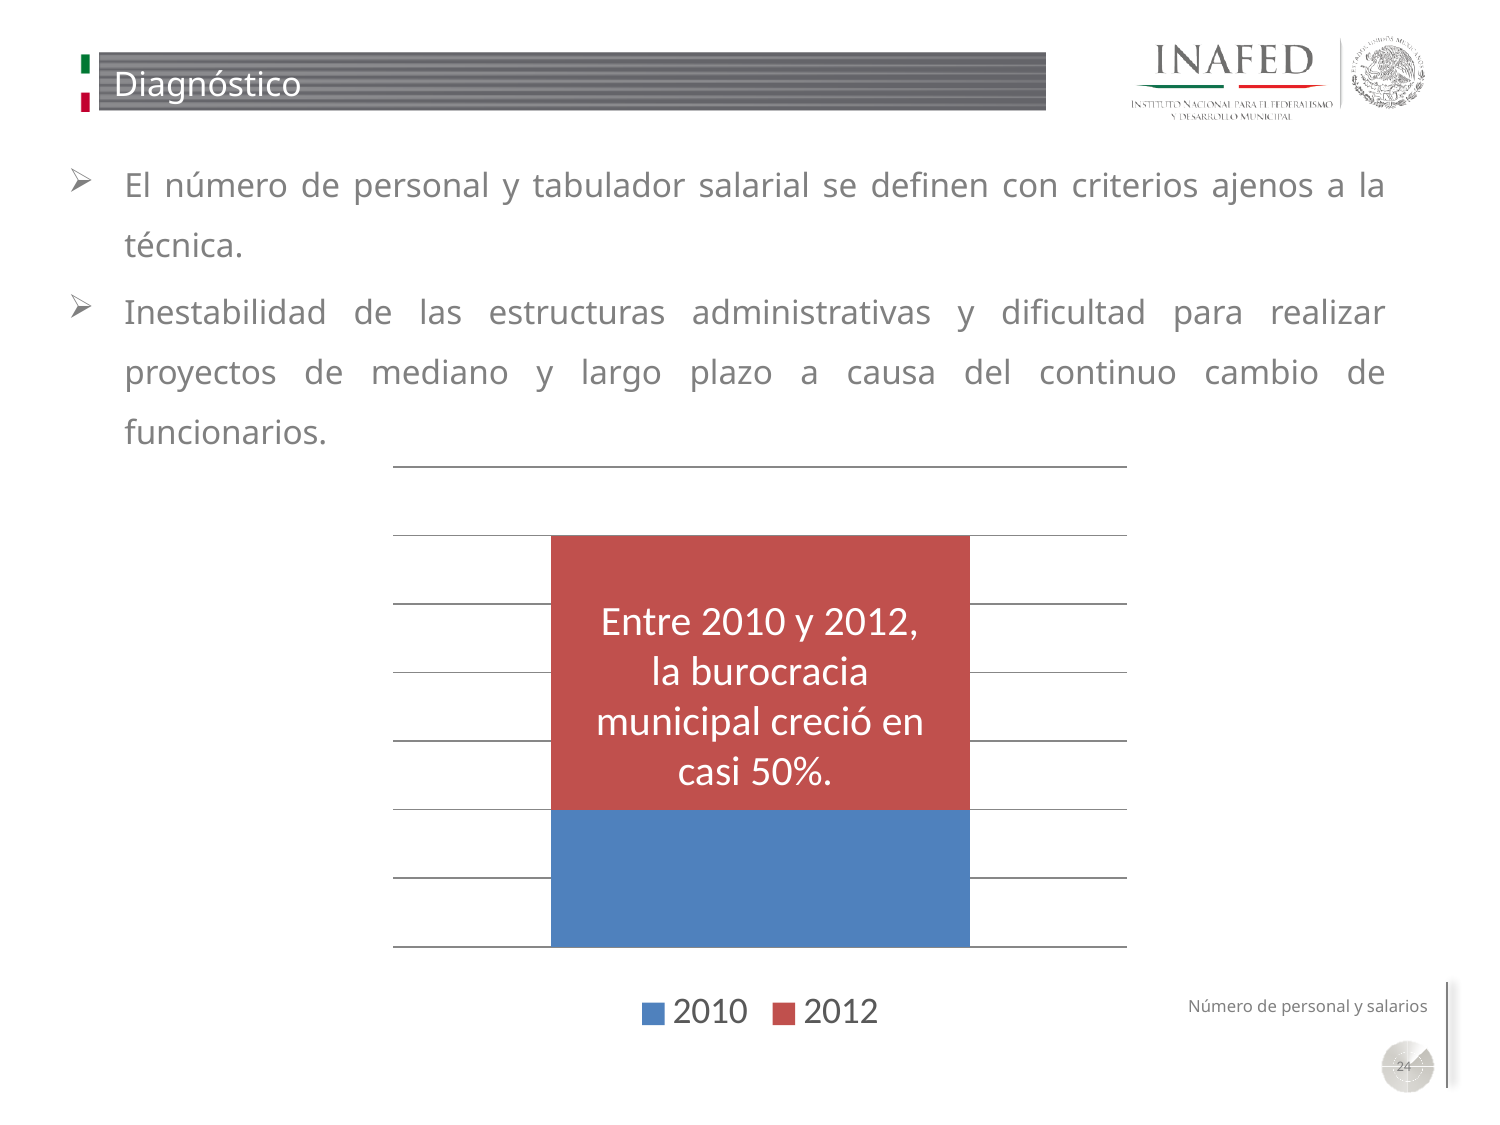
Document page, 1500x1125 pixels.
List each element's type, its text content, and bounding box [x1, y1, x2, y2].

slide_number 24 [1381, 1035, 1443, 1097]
chart [370, 373, 1151, 1041]
list El número de personal y tabulador salarial se definen con criterios ajenos a la técnica. Inestabilidad de las estructuras administrativas y dificultad para realizar proyectos de mediano y largo plazo a causa del continuo cambio de funcionarios. [53, 137, 1404, 880]
picture [1128, 35, 1436, 123]
title Diagnóstico [98, 55, 1046, 111]
picture [77, 45, 1046, 112]
